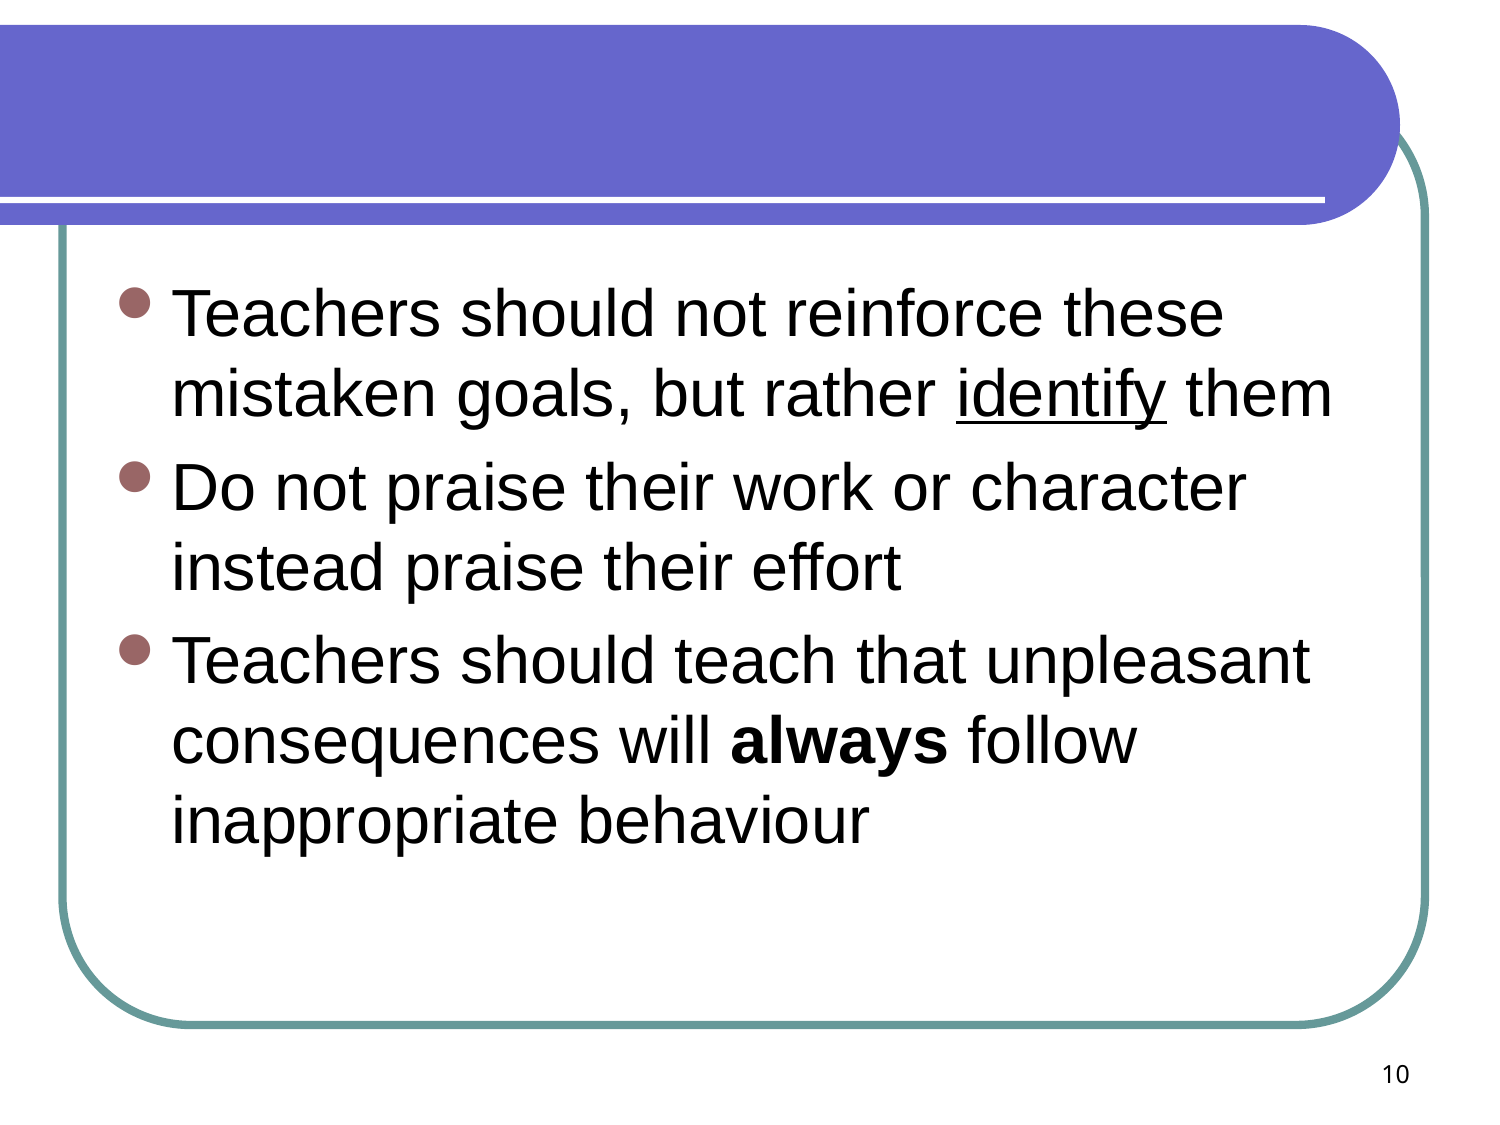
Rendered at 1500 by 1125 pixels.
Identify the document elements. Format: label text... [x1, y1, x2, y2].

list Teachers should not reinforce these mistaken goals, but rather identify them Do not praise their work or character instead praise their effort Teachers should teach that unpleasant consequences will always follow inappropriate behaviour [99, 262, 1401, 988]
slide_number 10 [1074, 1024, 1426, 1101]
